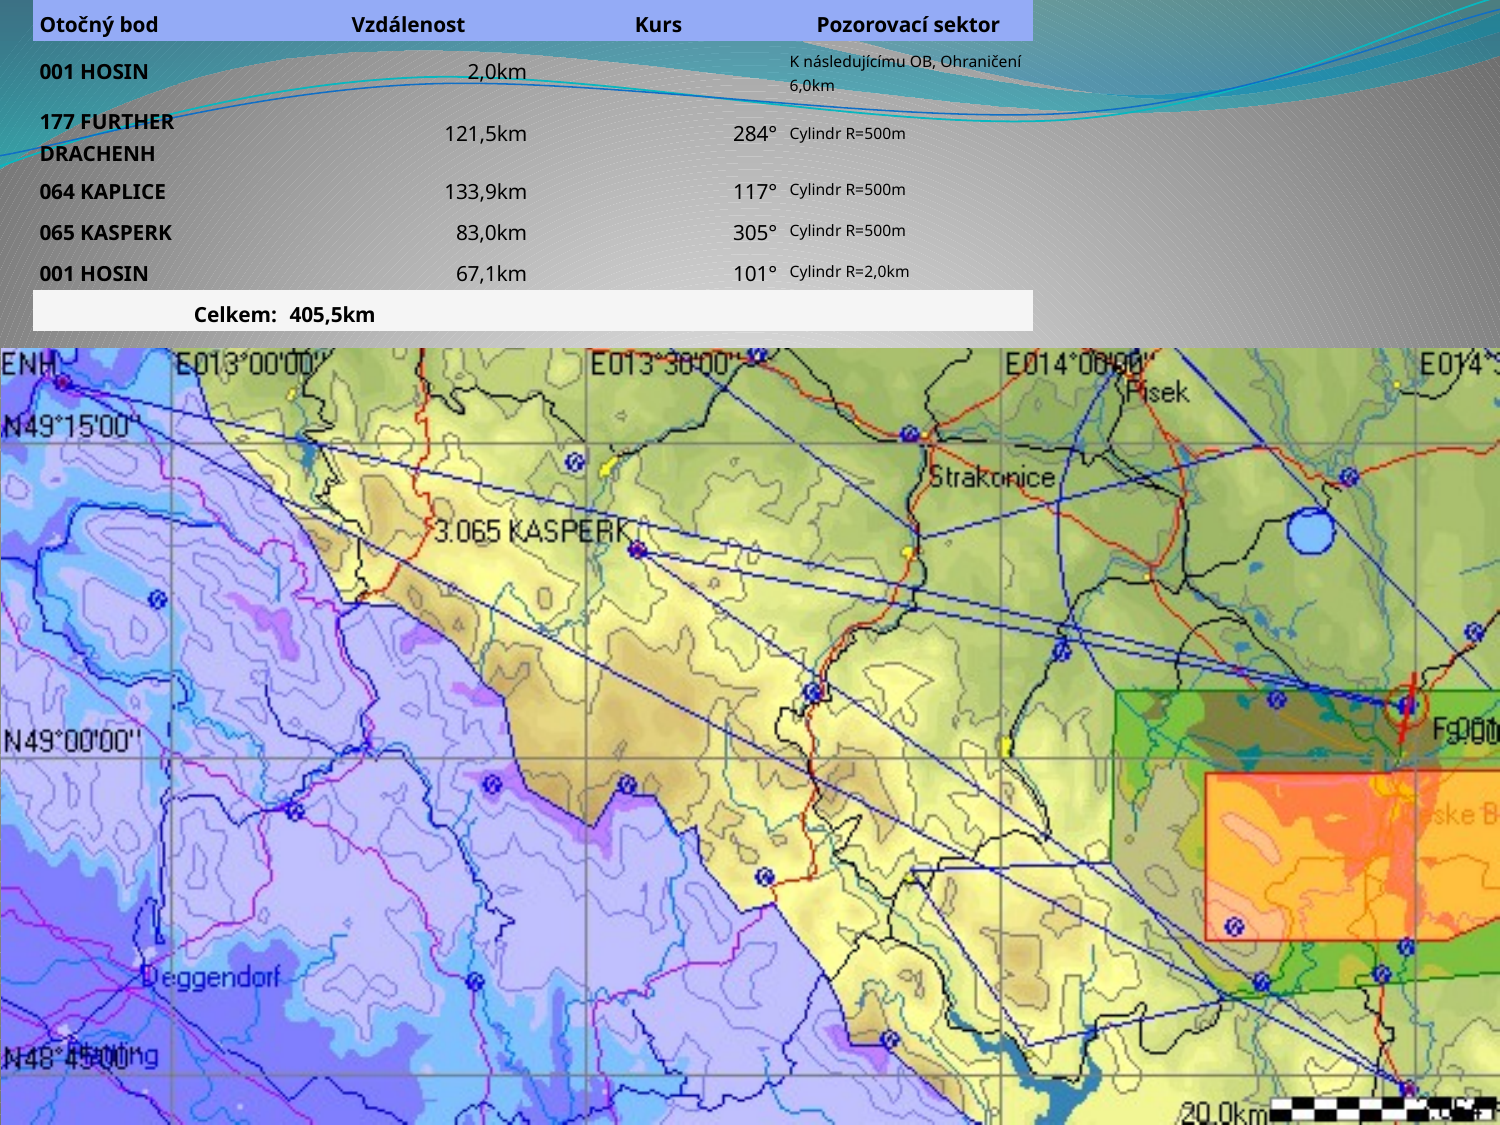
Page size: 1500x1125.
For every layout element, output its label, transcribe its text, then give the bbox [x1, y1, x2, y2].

table_cell 101° [533, 249, 783, 290]
table_cell 405,5km [283, 290, 1033, 331]
table_cell 67,1km [283, 249, 533, 290]
table_cell 001 HOSIN [33, 41, 283, 97]
table_cell K následujícímu OB, Ohraničení 6,0km [783, 41, 1033, 97]
table_cell 133,9km [283, 167, 533, 208]
picture [1, 347, 1500, 1125]
table_cell Celkem: [33, 290, 283, 331]
table_cell Cylindr R=2,0km [783, 249, 1033, 290]
table_header Otočný bod [33, 0, 283, 41]
table_cell [533, 41, 783, 97]
table_cell 305° [533, 208, 783, 249]
table_cell 064 KAPLICE [33, 167, 283, 208]
table_header Pozorovací sektor [783, 0, 1033, 41]
table_cell 001 HOSIN [33, 249, 283, 290]
table_cell Cylindr R=500m [783, 208, 1033, 249]
table_cell 065 KASPERK [33, 208, 283, 249]
table_cell 117° [533, 167, 783, 208]
table_cell 177 FURTHER DRACHENH [33, 97, 283, 167]
table_cell 121,5km [283, 97, 533, 167]
table_header Vzdálenost [283, 0, 533, 41]
table_cell Cylindr R=500m [783, 167, 1033, 208]
table_cell 284° [533, 97, 783, 167]
table_cell 2,0km [283, 41, 533, 97]
table_header Kurs [533, 0, 783, 41]
table_cell 83,0km [283, 208, 533, 249]
table_cell Cylindr R=500m [783, 97, 1033, 167]
